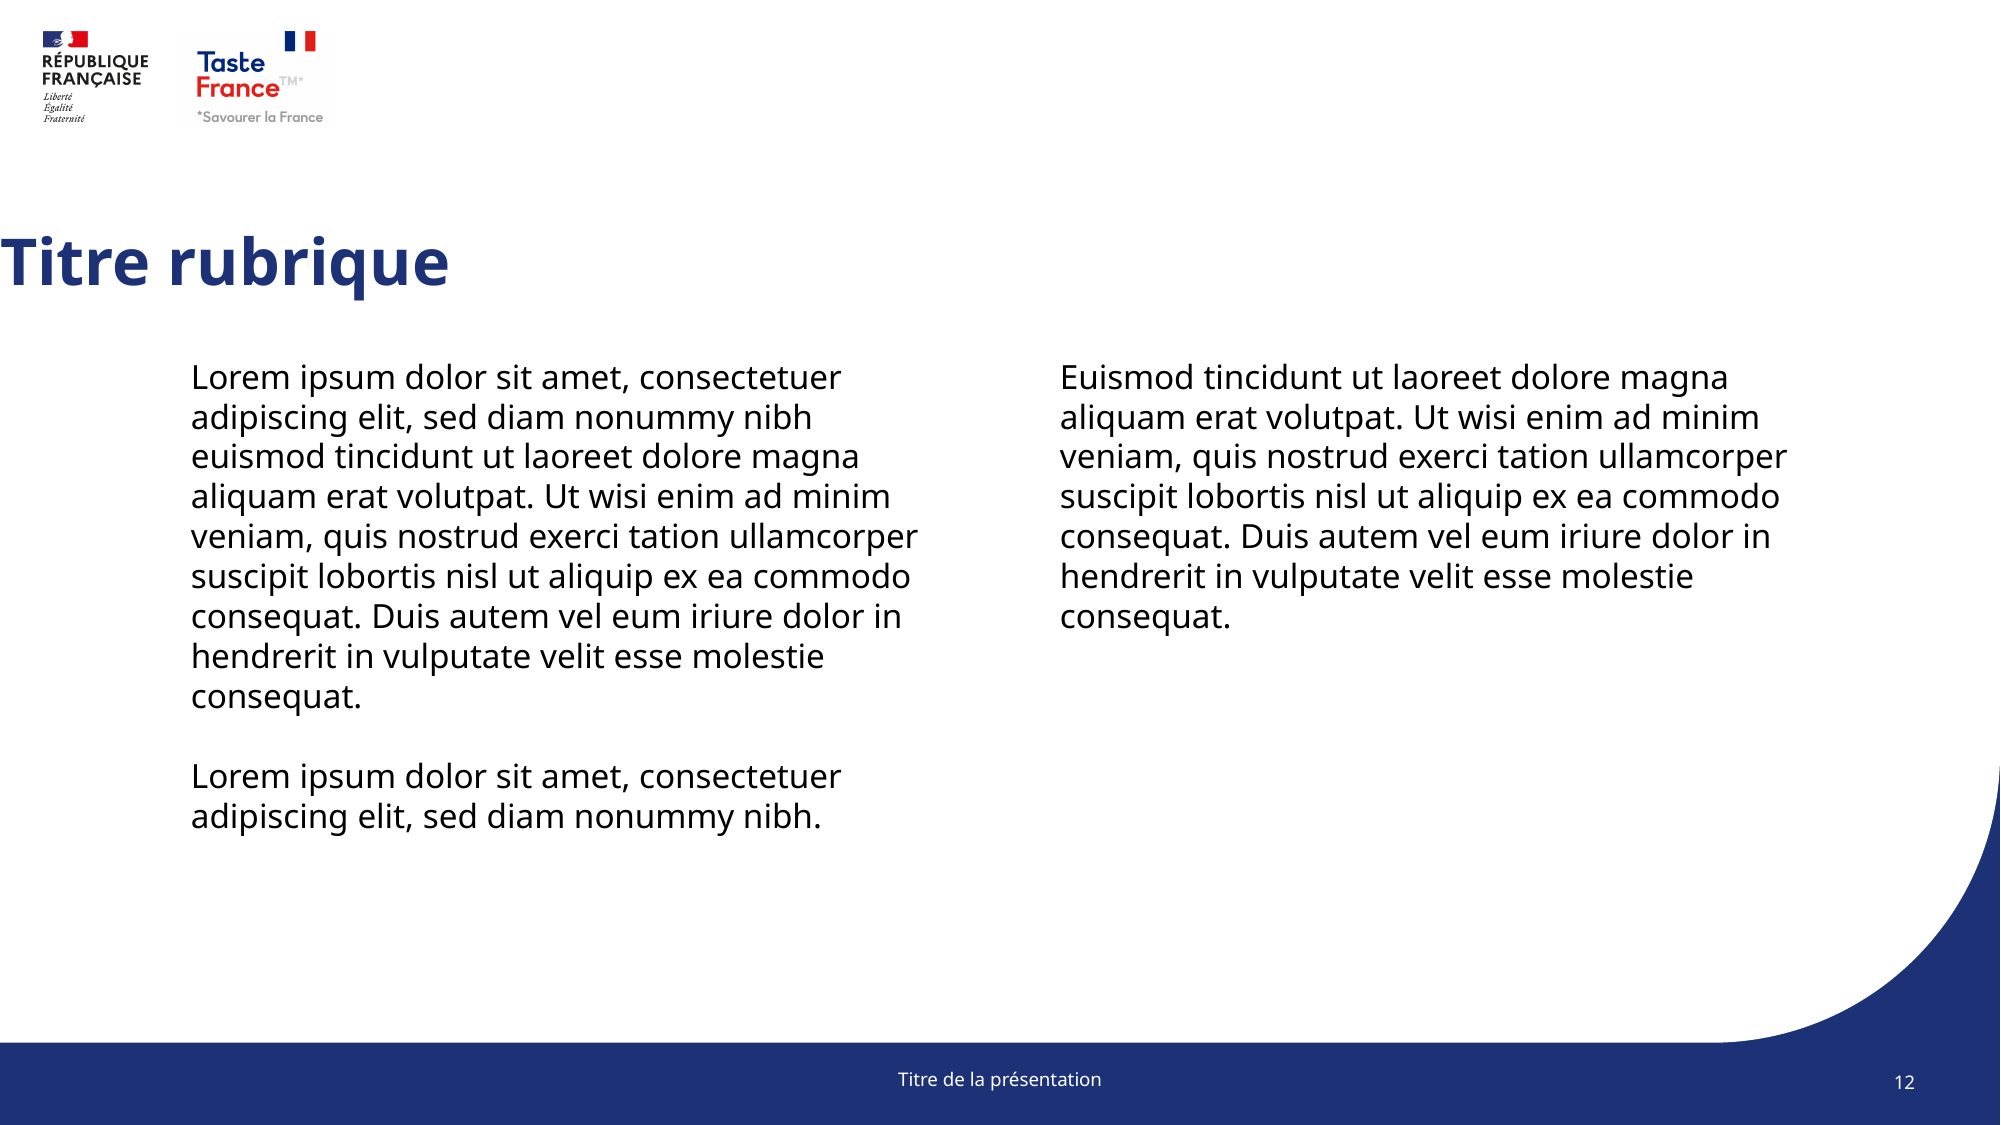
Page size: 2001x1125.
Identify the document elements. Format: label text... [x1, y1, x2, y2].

list Euismod tincidunt ut laoreet dolore magna aliquam erat volutpat. Ut wisi enim ad minim veniam, quis nostrud exerci tation ullamcorper suscipit lobortis nisl ut aliquip ex ea commodo consequat. Duis autem vel eum iriure dolor in hendrerit in vulputate velit esse molestie consequat. [1060, 355, 1810, 1018]
picture [43, 31, 148, 122]
picture [177, 31, 333, 127]
title Titre rubrique [0, 229, 1810, 301]
list Lorem ipsum dolor sit amet, consectetuer adipiscing elit, sed diam nonummy nibh euismod tincidunt ut laoreet dolore magna aliquam erat volutpat. Ut wisi enim ad minim veniam, quis nostrud exerci tation ullamcorper suscipit lobortis nisl ut aliquip ex ea commodo consequat. Duis autem vel eum iriure dolor in hendrerit in vulputate velit esse molestie consequat. Lorem ipsum dolor sit amet, consectetuer adipiscing elit, sed diam nonummy nibh. [190, 355, 940, 1018]
slide_number 12 [1809, 1042, 2000, 1125]
footer Titre de la présentation [190, 1042, 1809, 1125]
